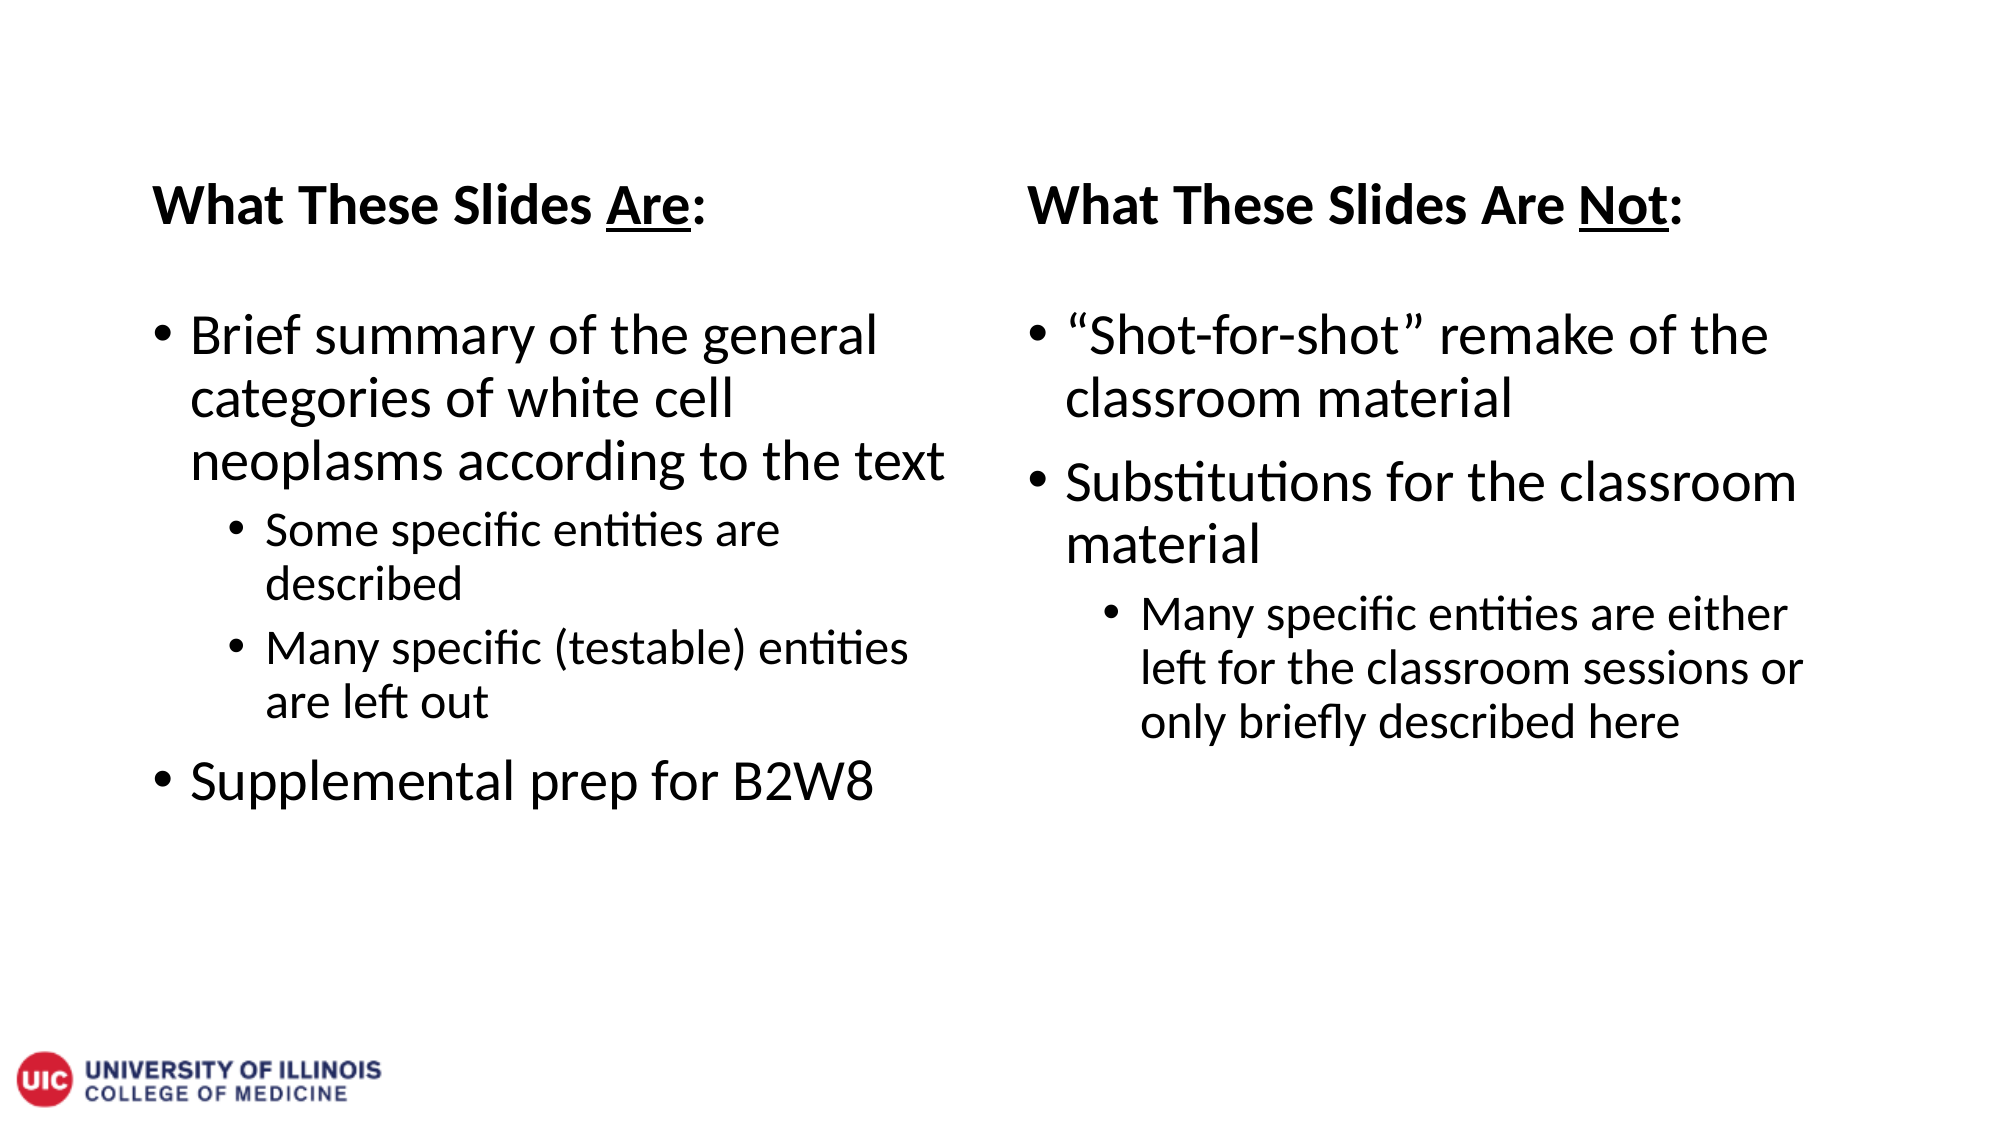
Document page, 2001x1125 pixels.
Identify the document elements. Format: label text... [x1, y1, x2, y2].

picture [0, 1039, 402, 1125]
list What These Slides Are: [137, 109, 984, 245]
list What These Slides Are Not: [1012, 109, 1863, 245]
list Brief summary of the general categories of white cell neoplasms according to the text Some specific entities are described Many specific (testable) entities are left out Supplemental prep for B2W8 [137, 296, 984, 1016]
list “Shot-for-shot” remake of the classroom material Substitutions for the classroom material Many specific entities are either left for the classroom sessions or only briefly described here [1012, 296, 1863, 1016]
